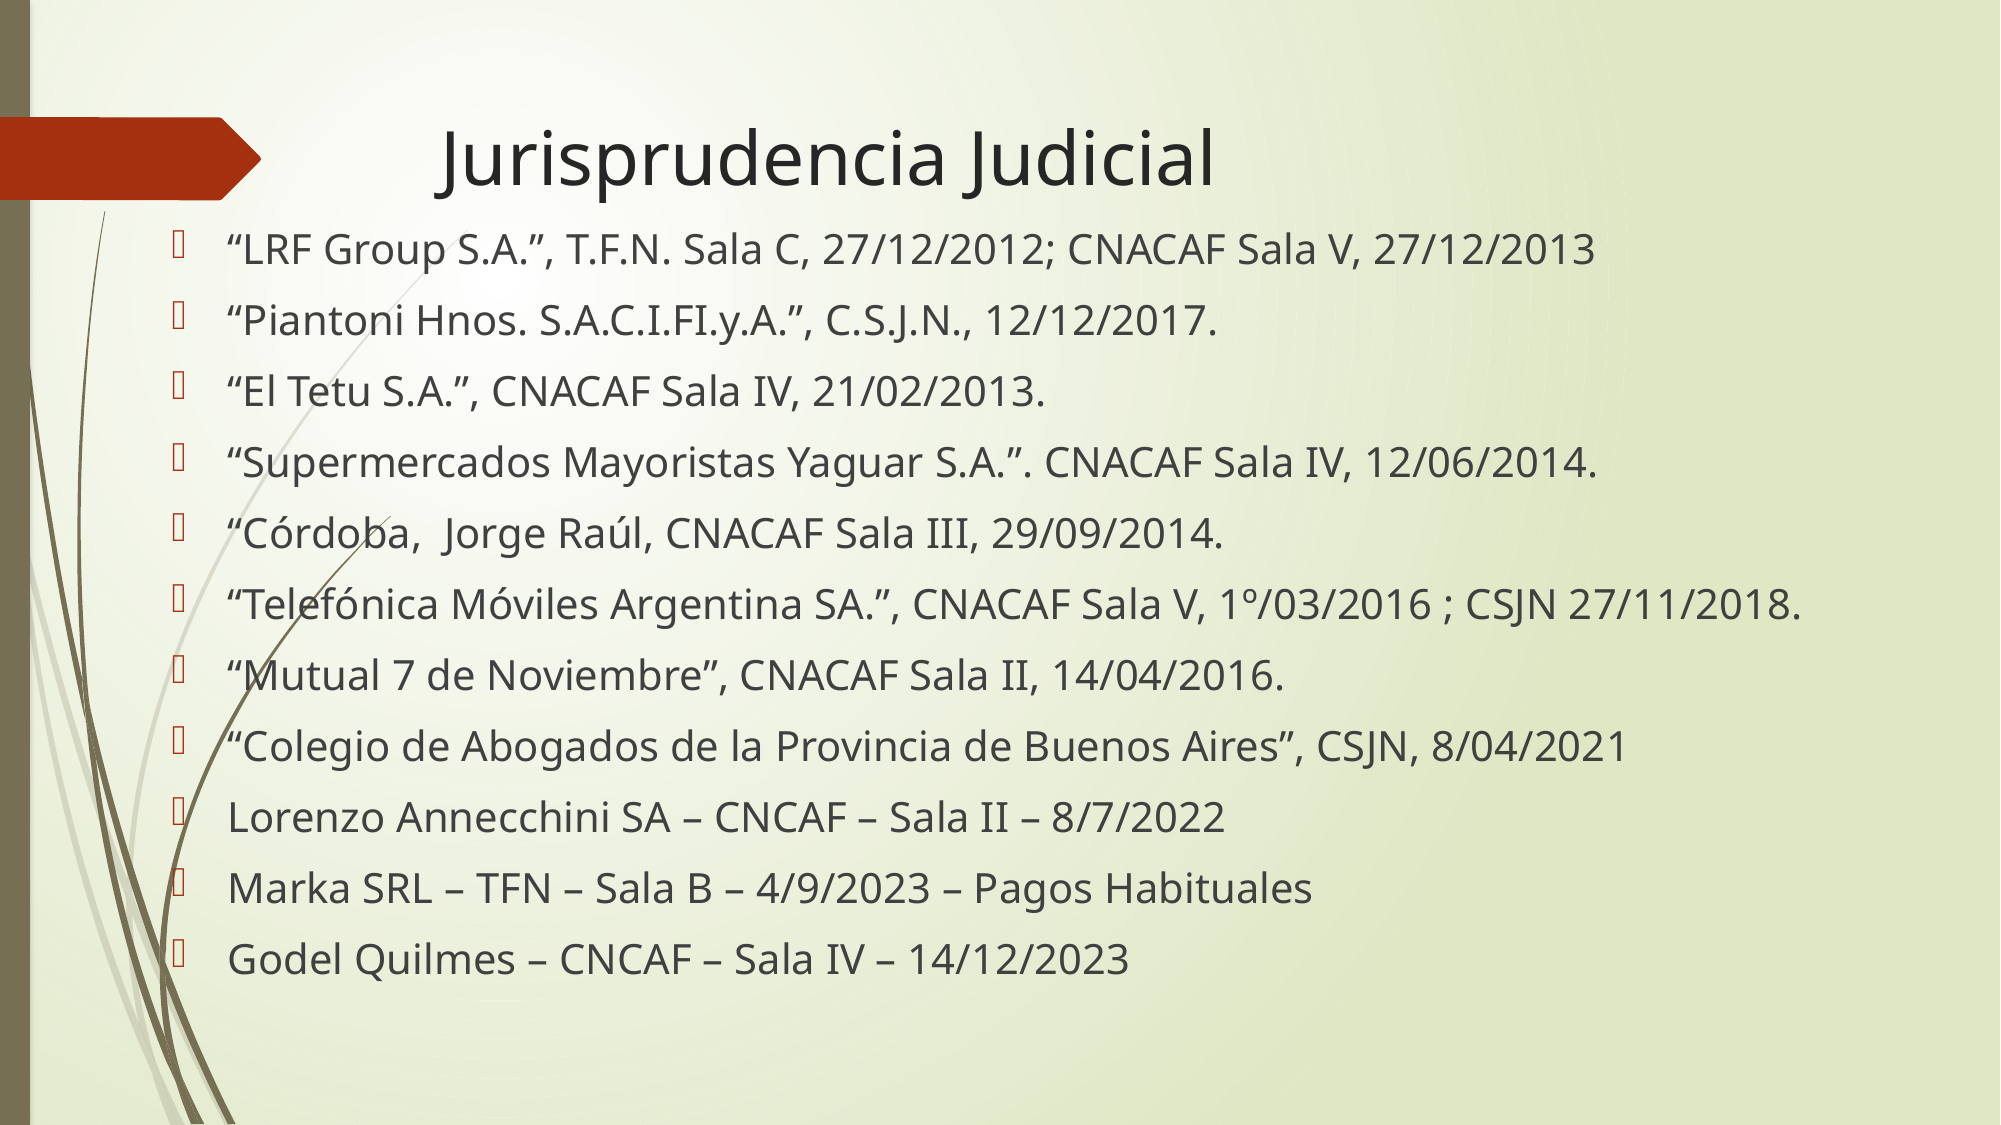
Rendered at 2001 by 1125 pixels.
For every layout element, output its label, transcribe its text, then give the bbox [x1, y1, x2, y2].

list “LRF Group S.A.”, T.F.N. Sala C, 27/12/2012; CNACAF Sala V, 27/12/2013 “Piantoni Hnos. S.A.C.I.FI.y.A.”, C.S.J.N., 12/12/2017. “El Tetu S.A.”, CNACAF Sala IV, 21/02/2013. “Supermercados Mayoristas Yaguar S.A.”. CNACAF Sala IV, 12/06/2014. “Córdoba, Jorge Raúl, CNACAF Sala III, 29/09/2014. “Telefónica Móviles Argentina SA.”, CNACAF Sala V, 1º/03/2016 ; CSJN 27/11/2018. “Mutual 7 de Noviembre”, CNACAF Sala II, 14/04/2016. “Colegio de Abogados de la Provincia de Buenos Aires”, CSJN, 8/04/2021 Lorenzo Annecchini SA – CNCAF – Sala II – 8/7/2022 Marka SRL – TFN – Sala B – 4/9/2023 – Pagos Habituales Godel Quilmes – CNCAF – Sala IV – 14/12/2023 [156, 215, 1888, 1061]
title Jurisprudencia Judicial [425, 102, 1888, 215]
